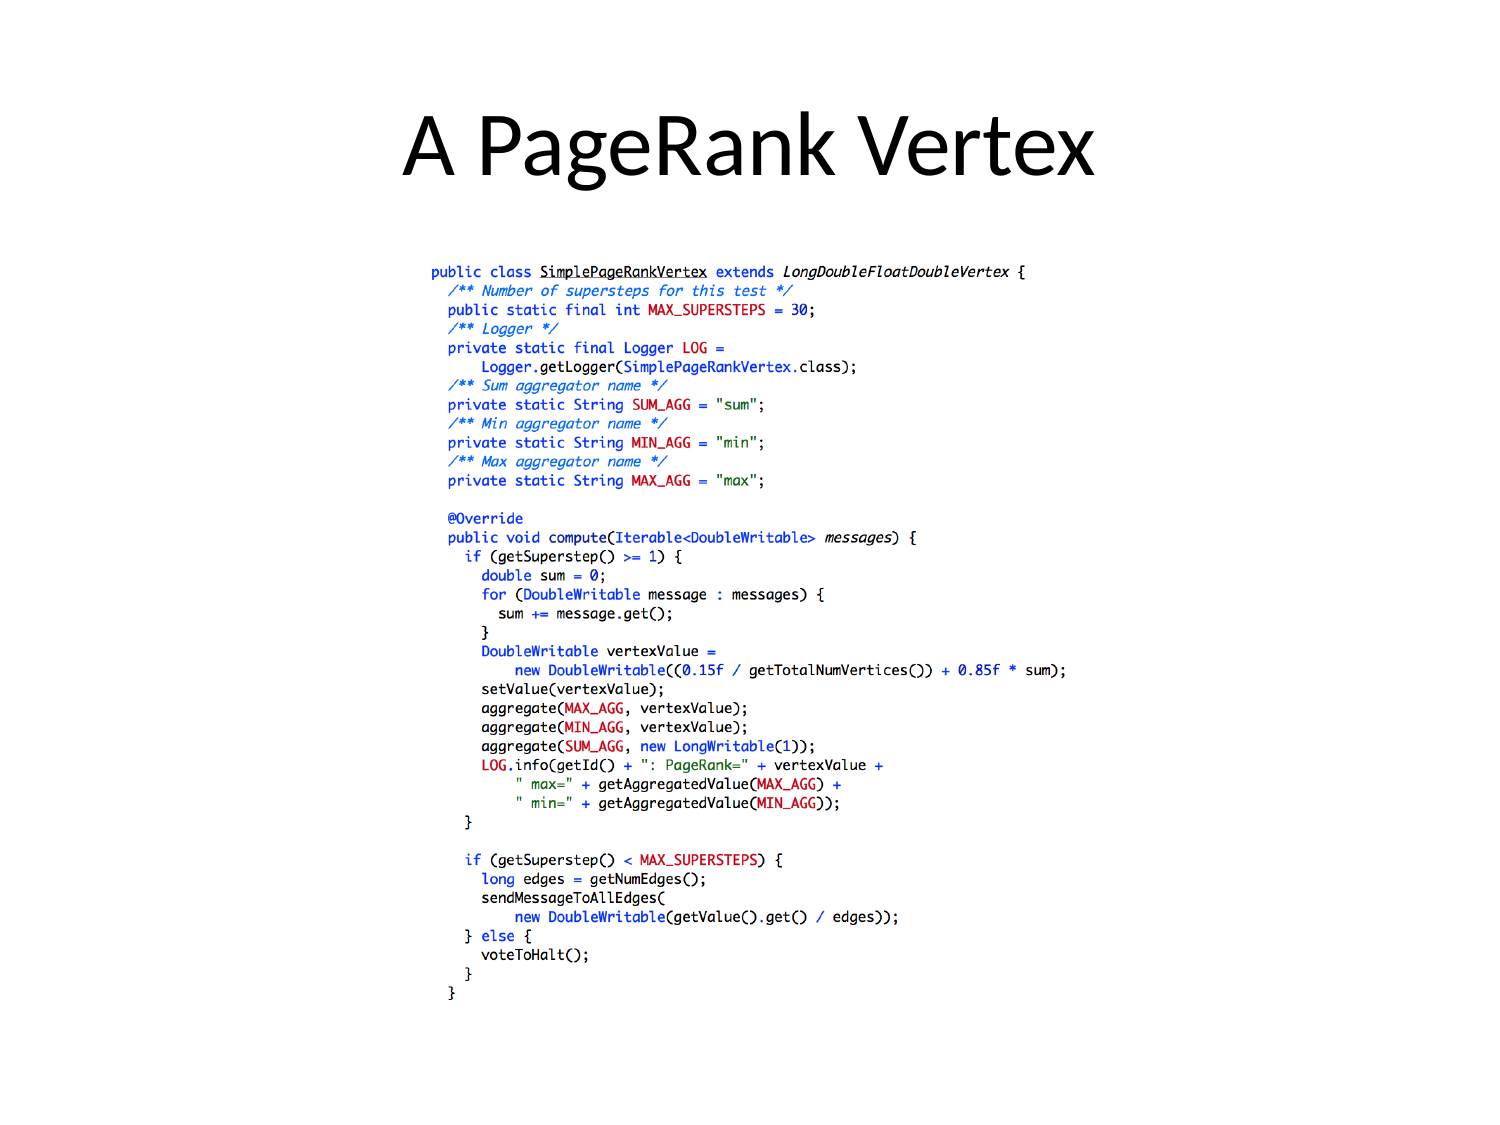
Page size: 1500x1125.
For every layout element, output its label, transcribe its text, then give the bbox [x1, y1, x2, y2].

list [74, 262, 1426, 1006]
title A PageRank Vertex [75, 45, 1425, 233]
